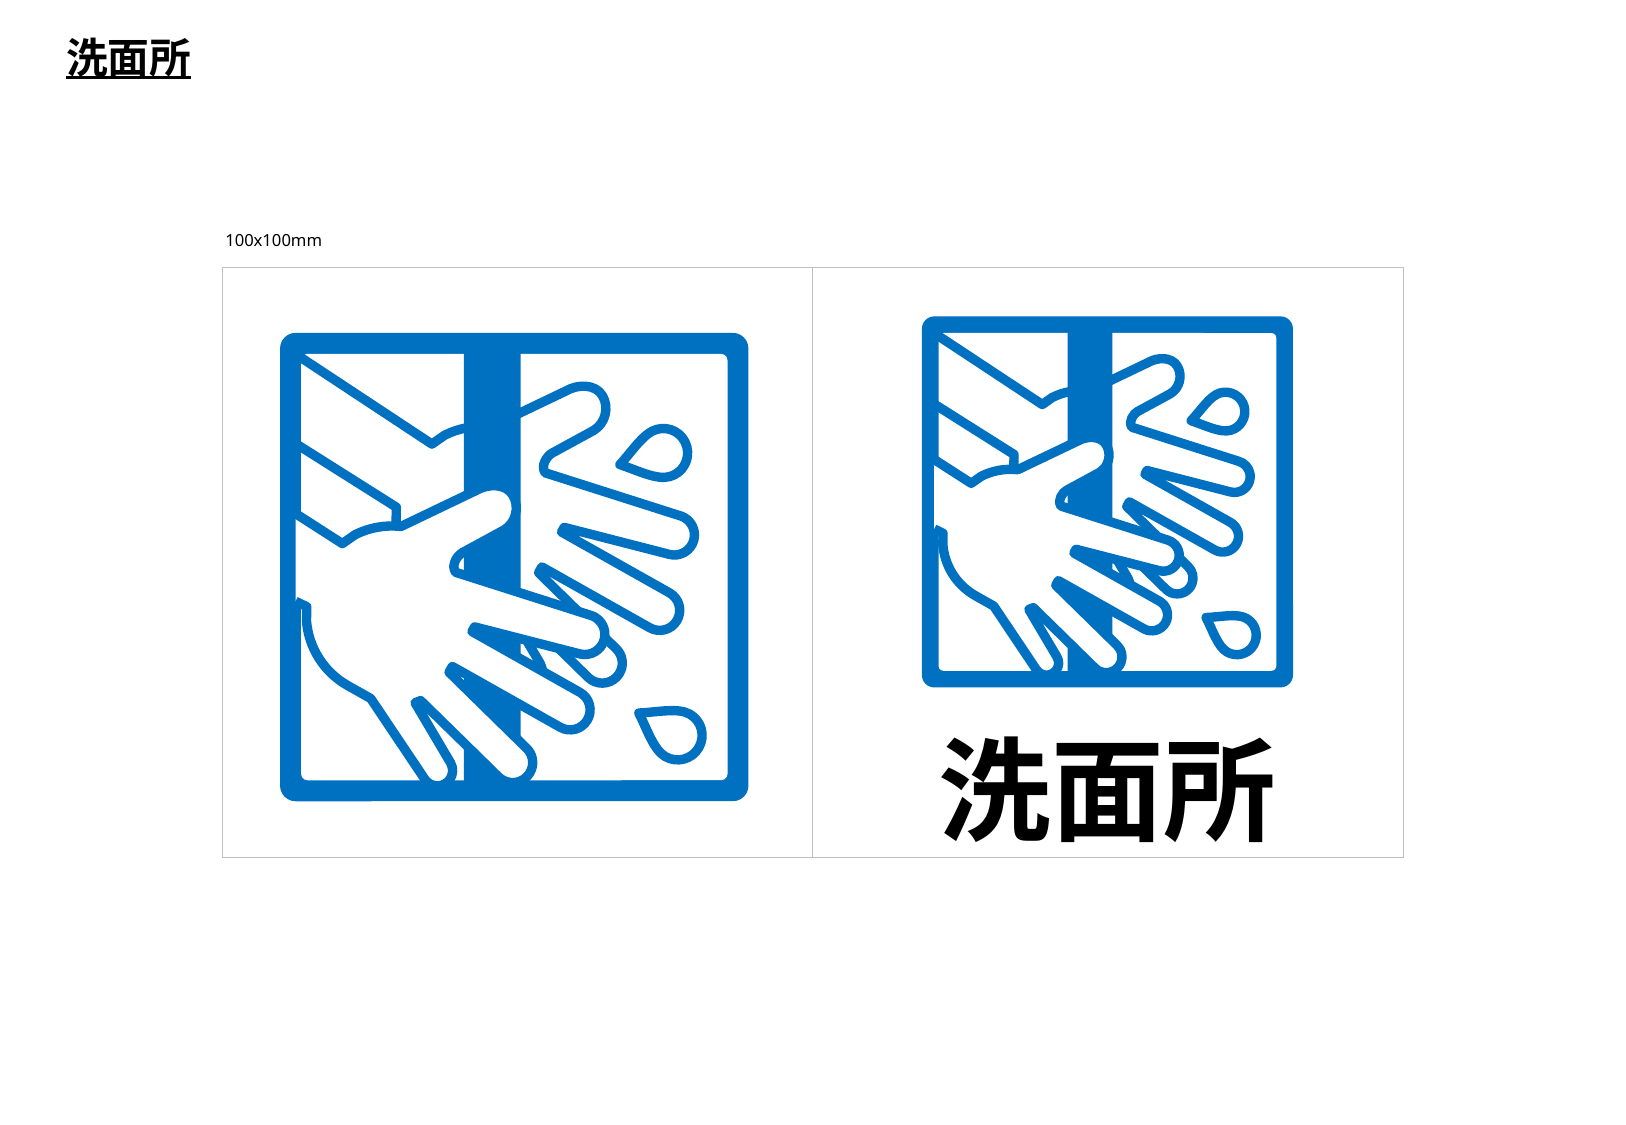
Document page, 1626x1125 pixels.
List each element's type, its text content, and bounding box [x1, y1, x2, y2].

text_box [921, 316, 1293, 688]
text_box 100x100mm [225, 229, 323, 250]
text_box 洗面所 [51, 24, 207, 89]
text_box [221, 266, 811, 859]
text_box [280, 332, 749, 802]
text_box 洗面所 [924, 712, 1292, 863]
text_box [811, 266, 1404, 859]
